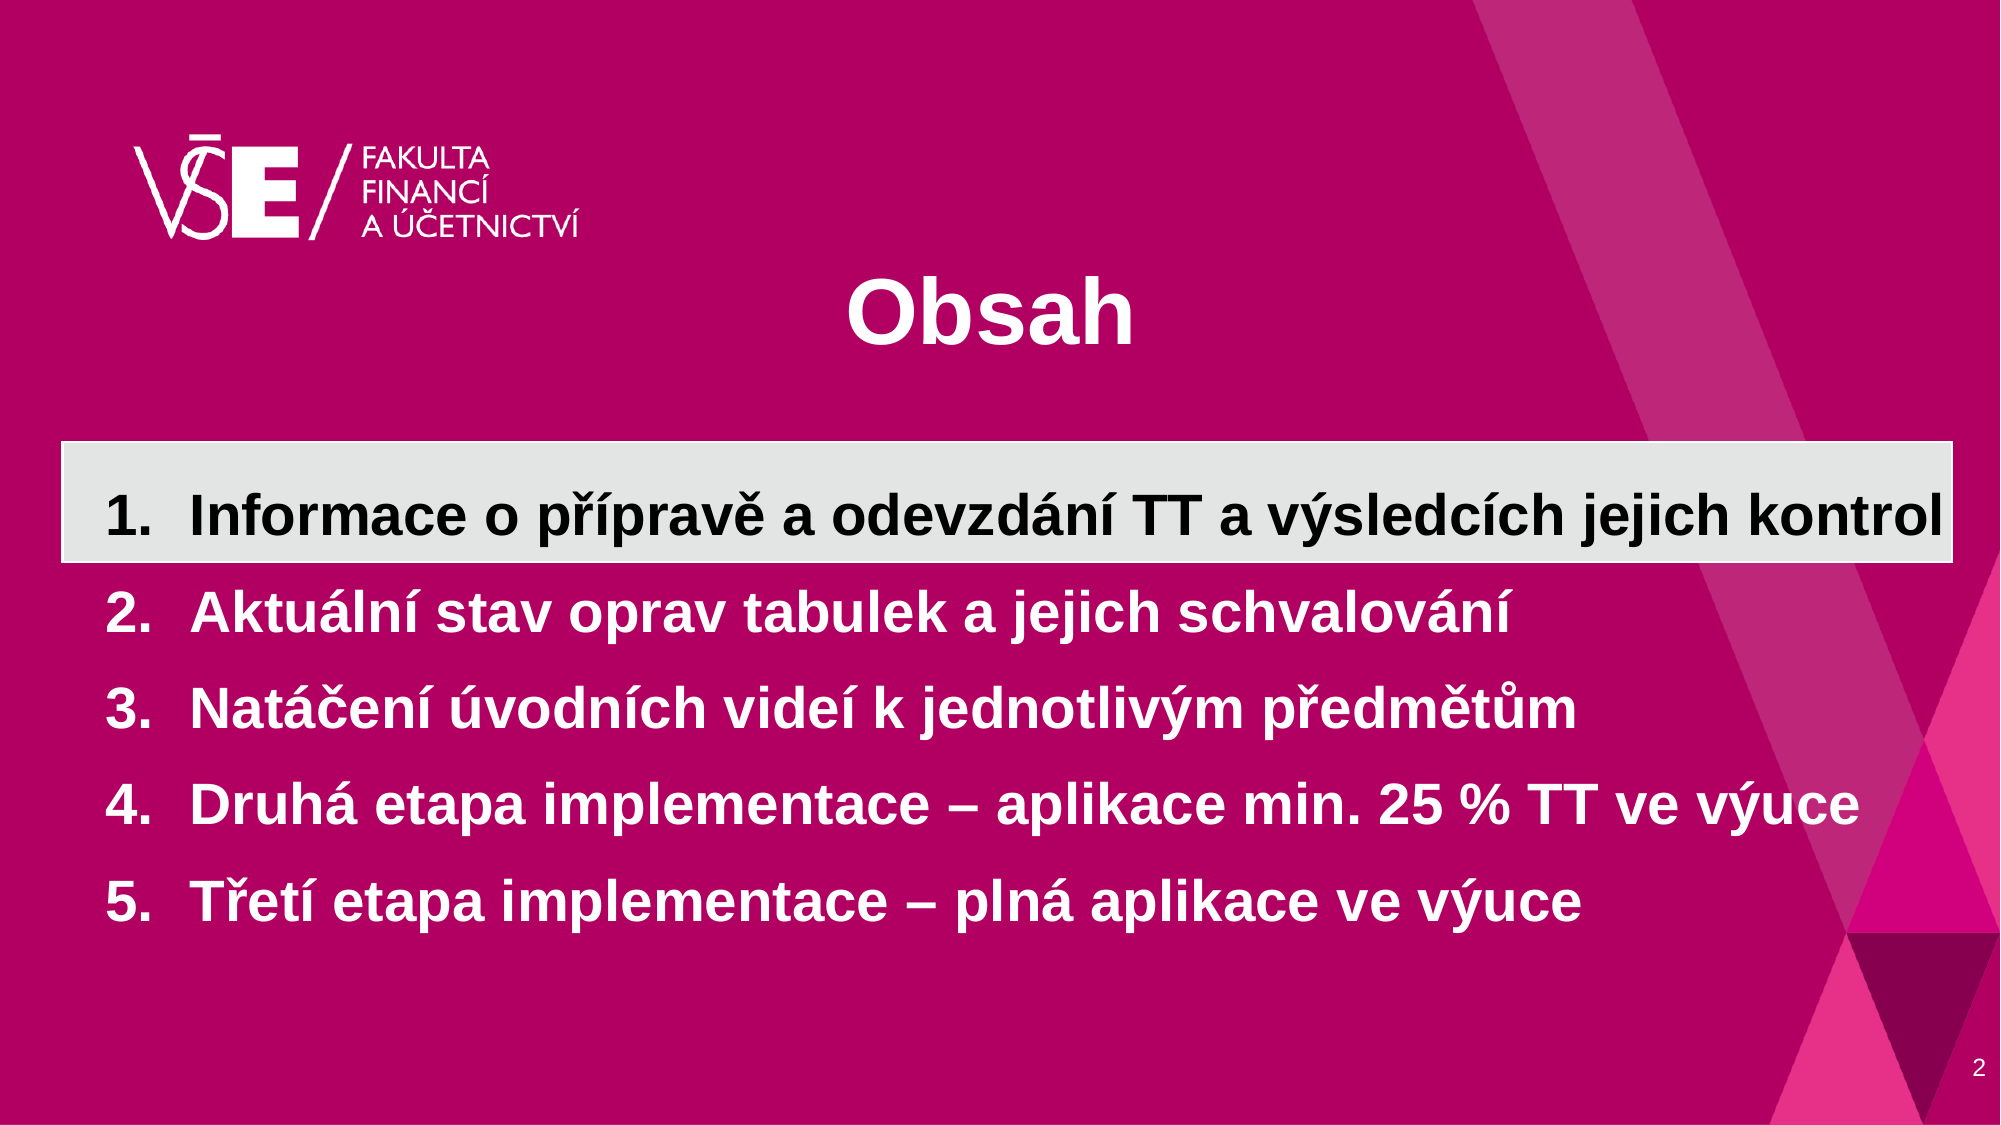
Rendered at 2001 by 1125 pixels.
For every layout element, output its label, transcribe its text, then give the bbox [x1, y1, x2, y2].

text_box [61, 441, 128, 563]
text_box [123, 574, 1482, 674]
picture [0, 0, 2000, 1125]
text_box Informace o přípravě a odevzdání TT a výsledcích jejich kontrol Aktuální stav oprav tabulek a jejich schvalování Natáčení úvodních videí k jednotlivým předmětům Druhá etapa implementace – aplikace min. 25 % TT ve výuce Třetí etapa implementace – plná aplikace ve výuce [90, 456, 1993, 990]
text_box [1854, 441, 1953, 456]
text_box [125, 479, 1792, 599]
title Obsah [128, 256, 1854, 456]
